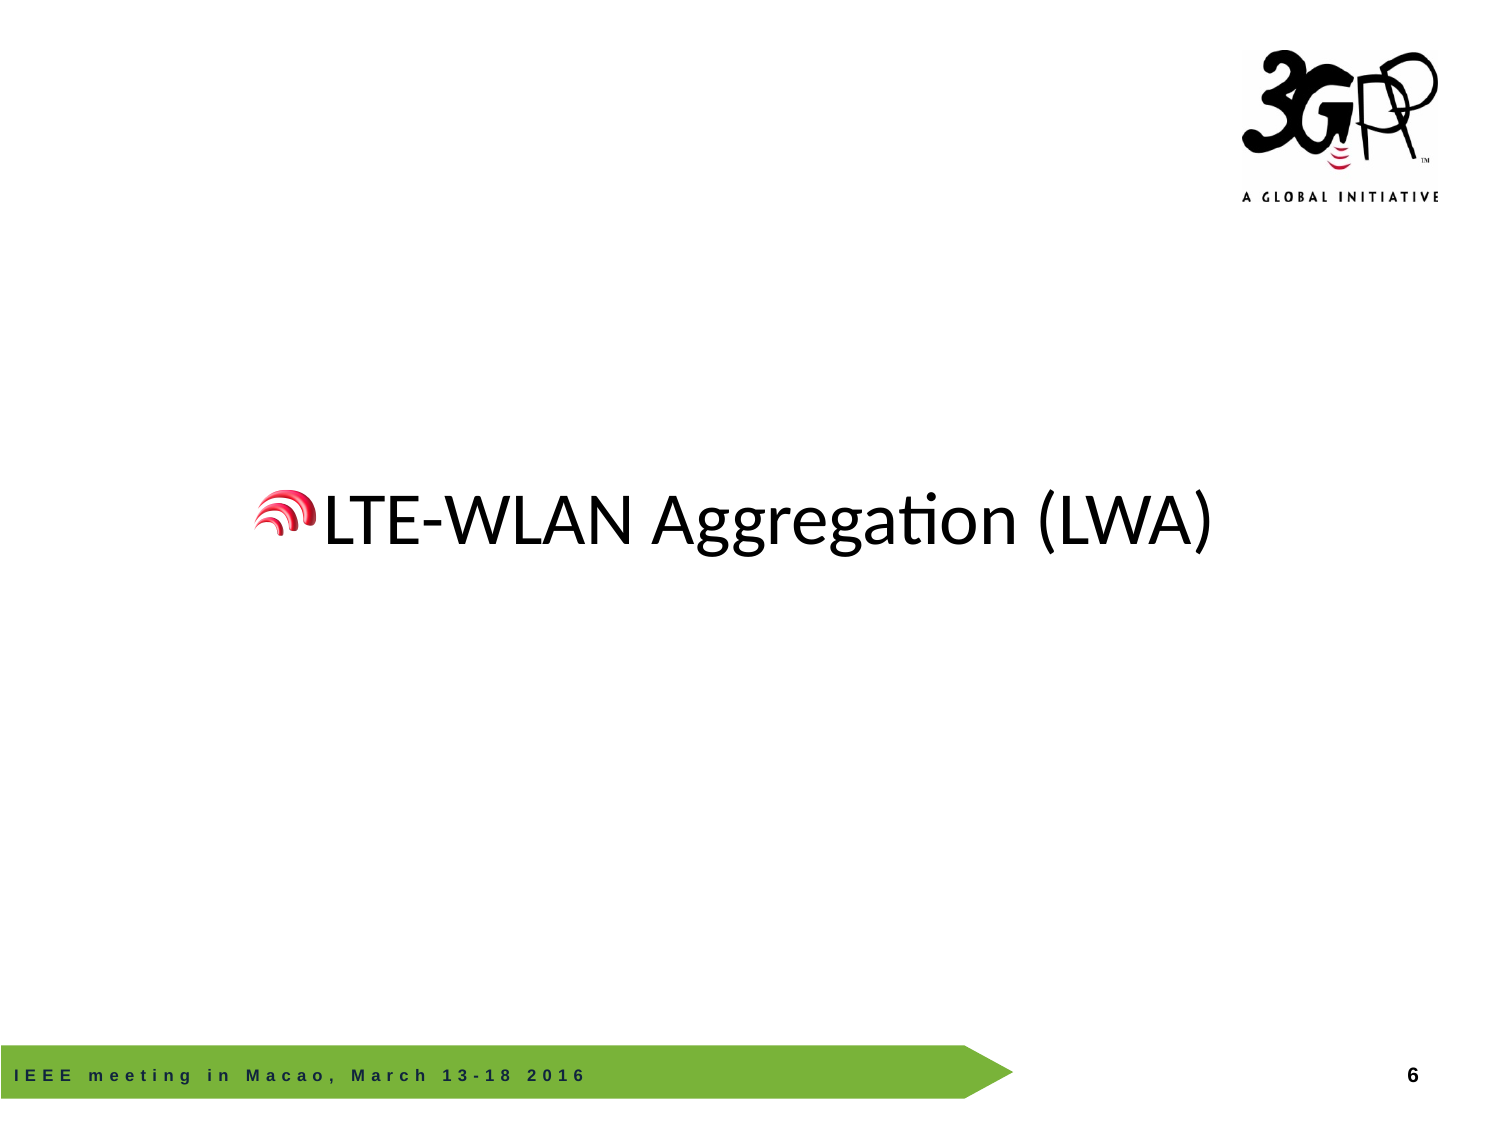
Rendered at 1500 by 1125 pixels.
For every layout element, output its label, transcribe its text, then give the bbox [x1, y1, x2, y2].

picture [250, 487, 303, 541]
list LTE-WLAN Aggregation (LWA) [235, 461, 1267, 639]
picture [1242, 50, 1438, 202]
